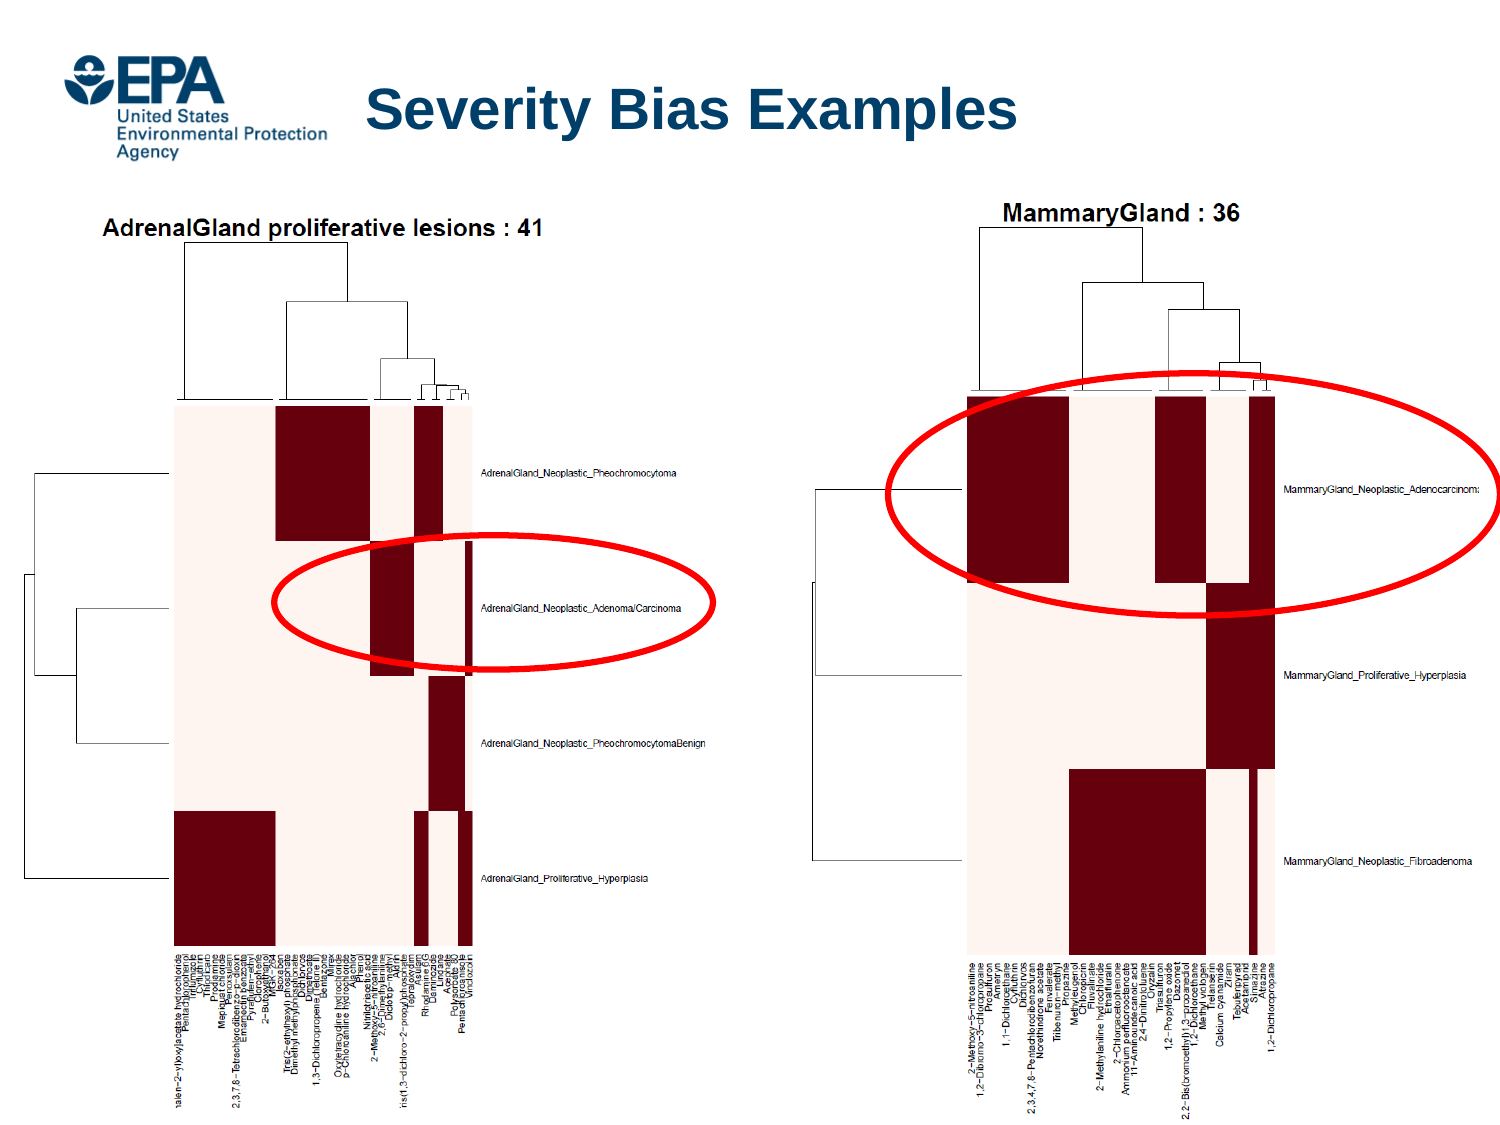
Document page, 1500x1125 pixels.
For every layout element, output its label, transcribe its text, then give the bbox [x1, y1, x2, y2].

title Severity Bias Examples [349, 87, 1351, 126]
text_box [1484, 455, 1500, 534]
picture [0, 0, 1500, 1125]
